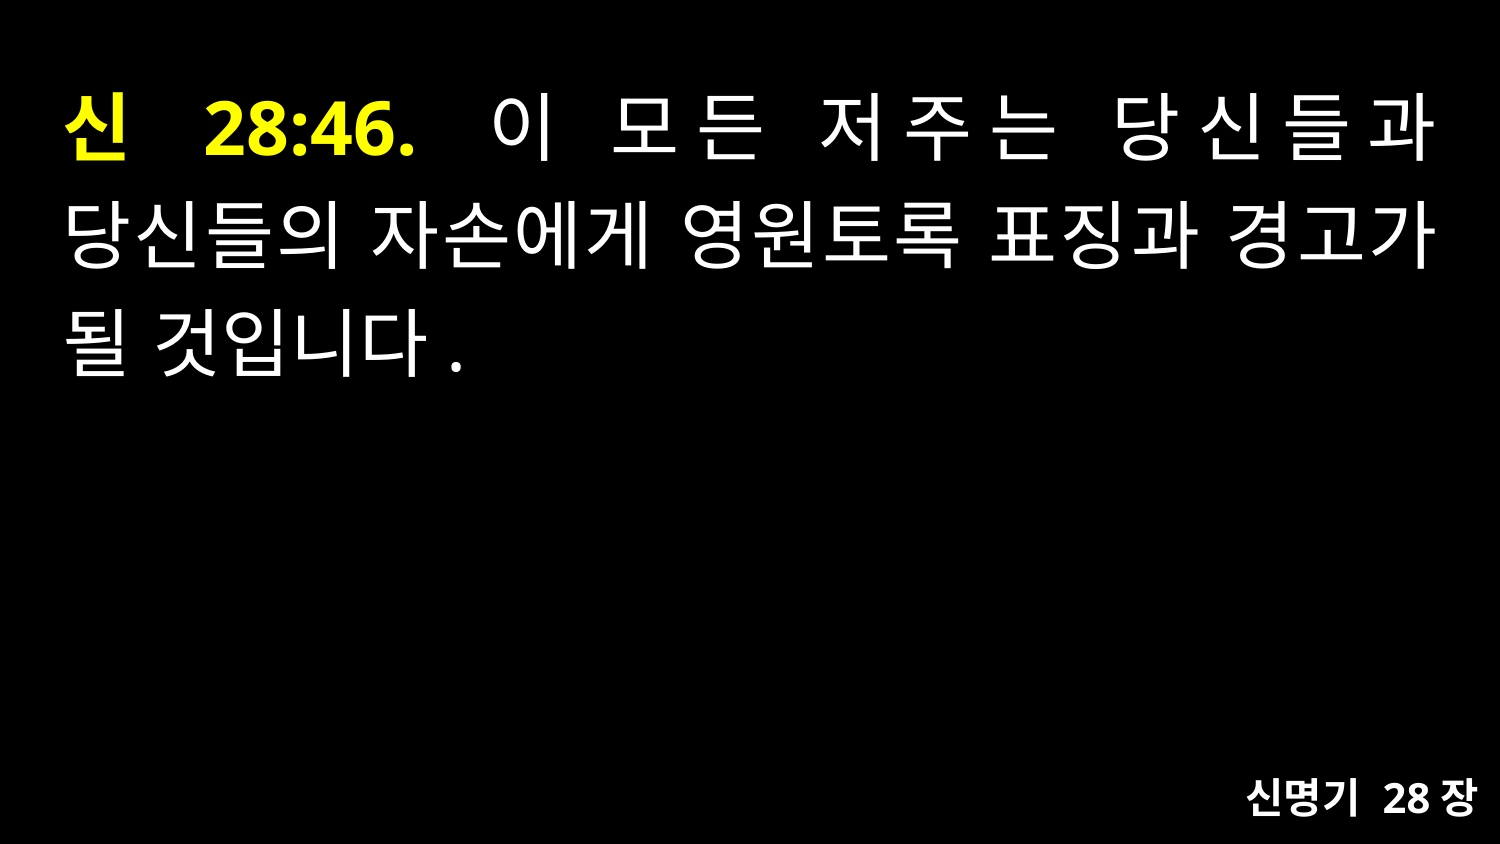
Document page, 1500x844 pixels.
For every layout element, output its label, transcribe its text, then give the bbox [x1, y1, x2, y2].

title 신 28:46. 이 모든 저주는 당신들과 당신들의 자손에게 영원토록 표징과 경고가 될 것입니다. [0, 0, 1500, 844]
subtitle 신명기 28장 [916, 770, 1500, 844]
